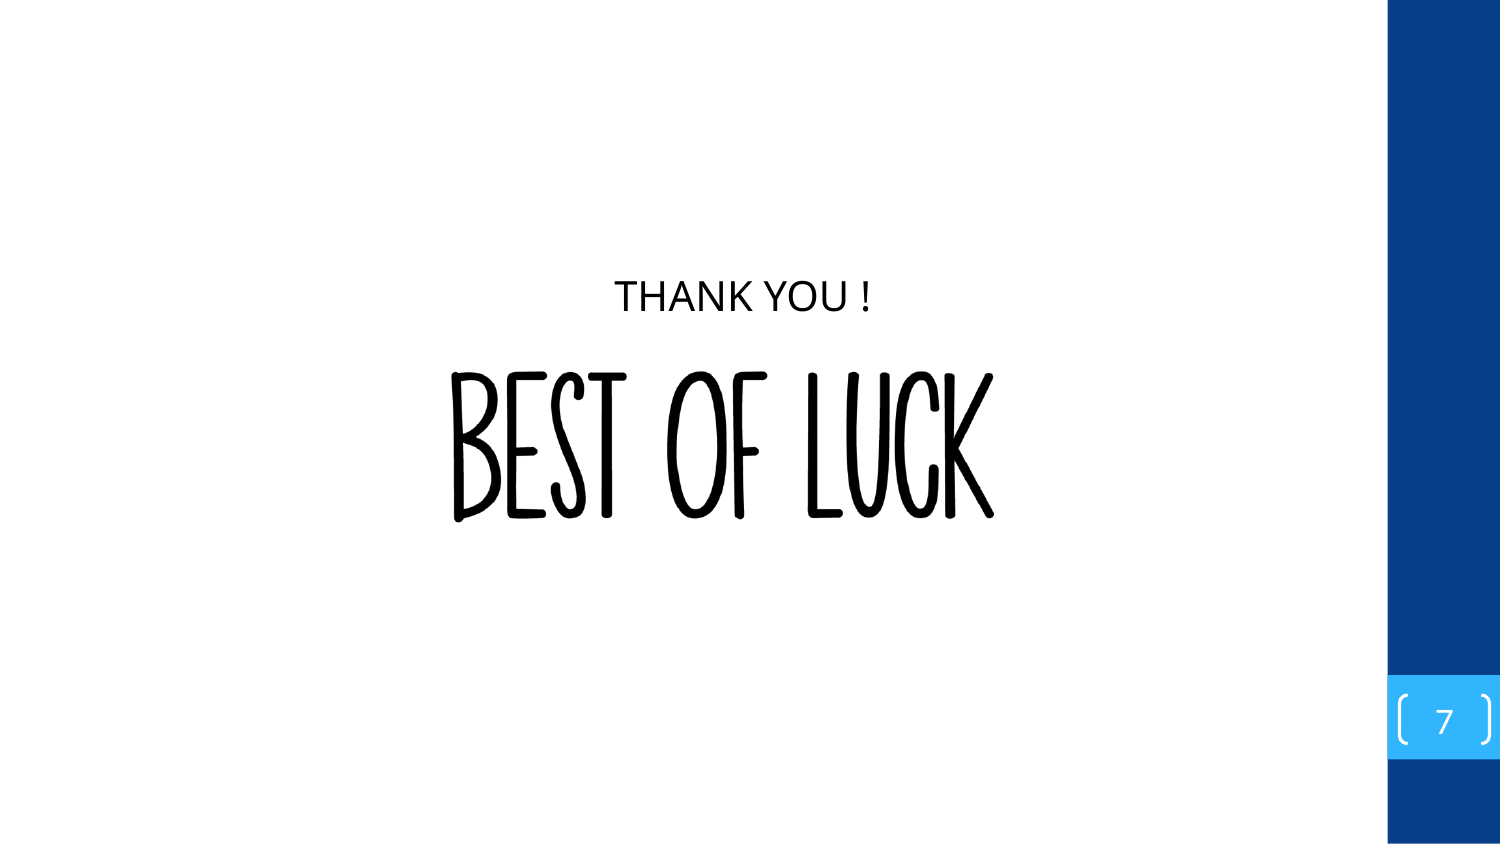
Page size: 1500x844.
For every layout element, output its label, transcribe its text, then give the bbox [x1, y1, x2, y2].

text_box THANK YOU ! [606, 262, 880, 327]
slide_number 7 [1397, 693, 1492, 746]
picture [406, 354, 1024, 540]
